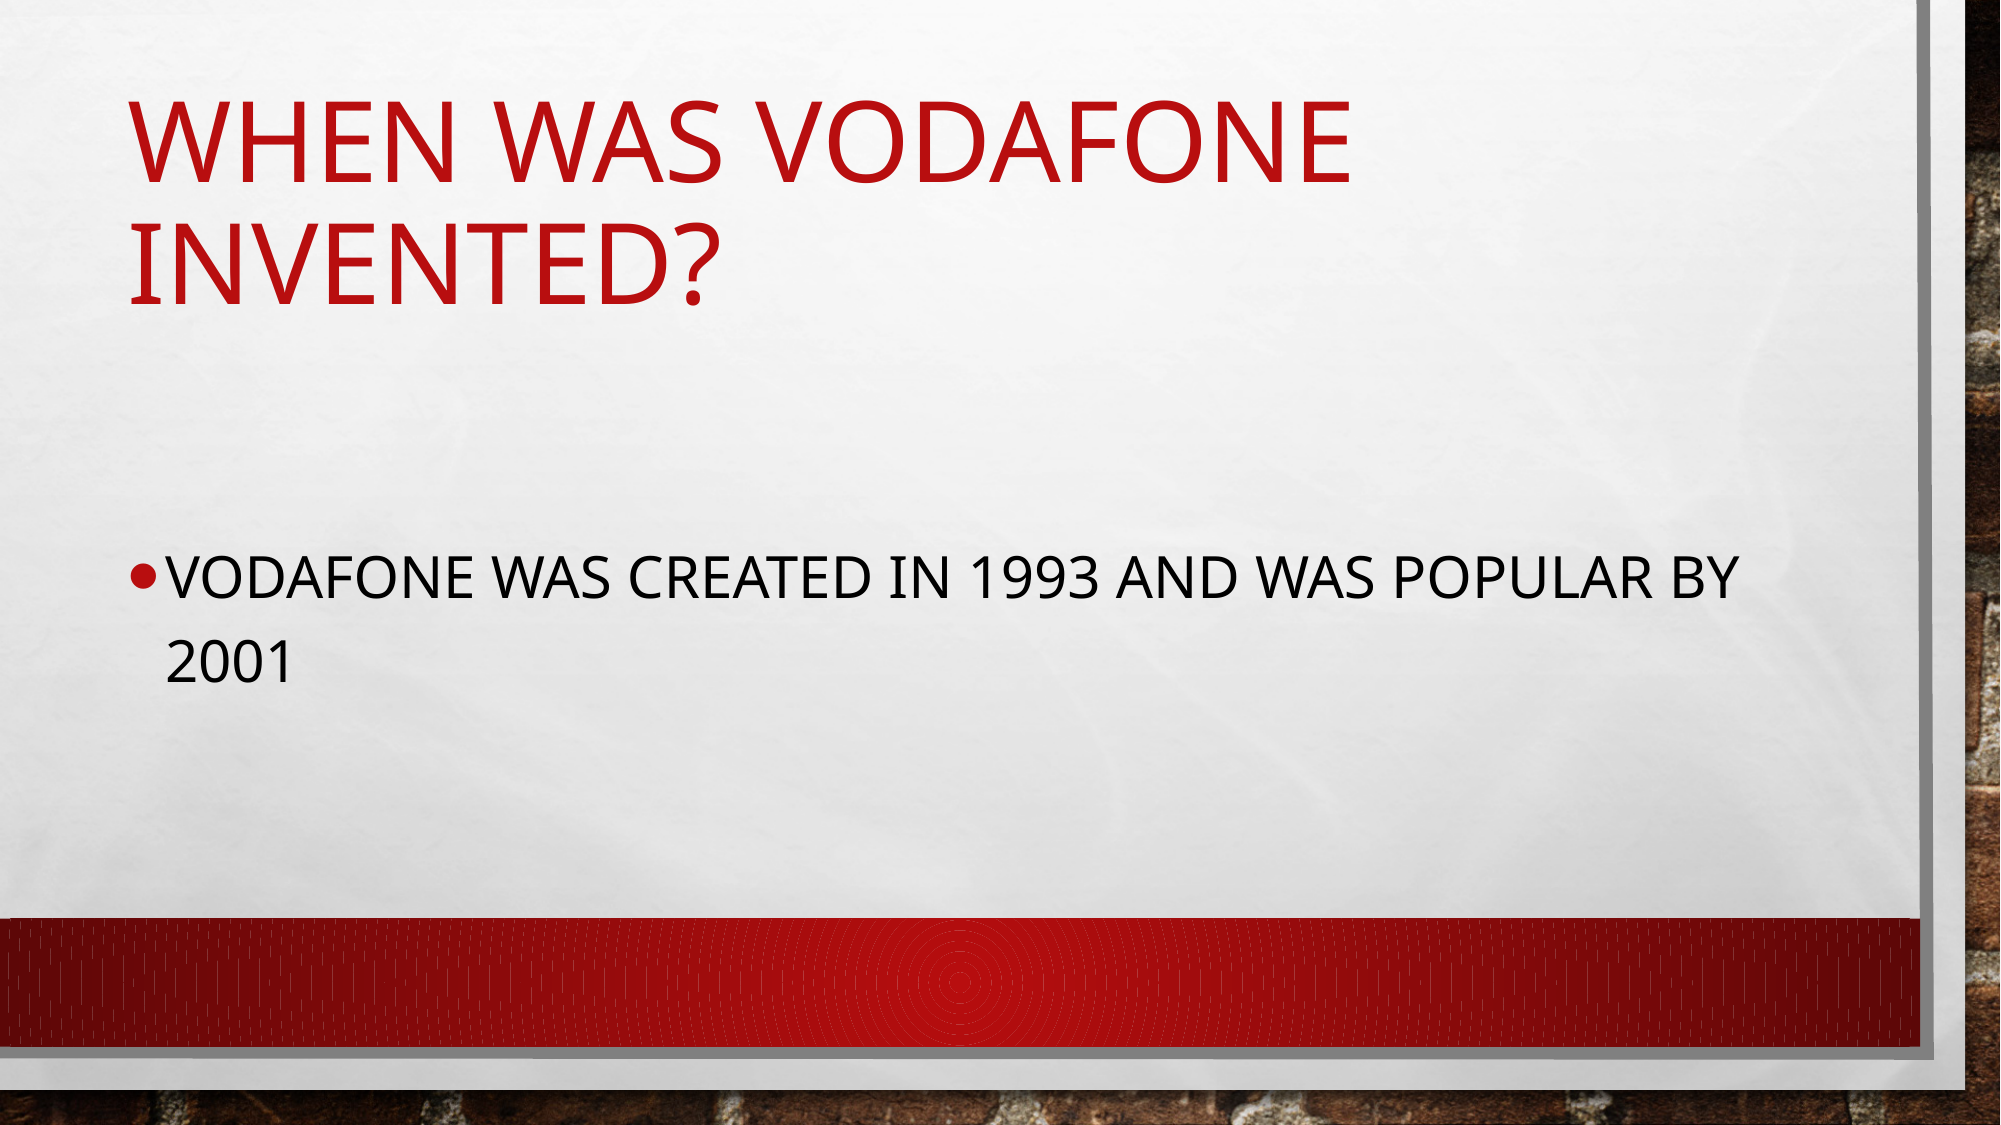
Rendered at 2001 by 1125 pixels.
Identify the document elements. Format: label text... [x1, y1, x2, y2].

title When was Vodafone invented? [112, 112, 1818, 302]
list Vodafone was created in 1993 and was popular by 2001 [112, 338, 1818, 882]
picture [0, 0, 2000, 1125]
